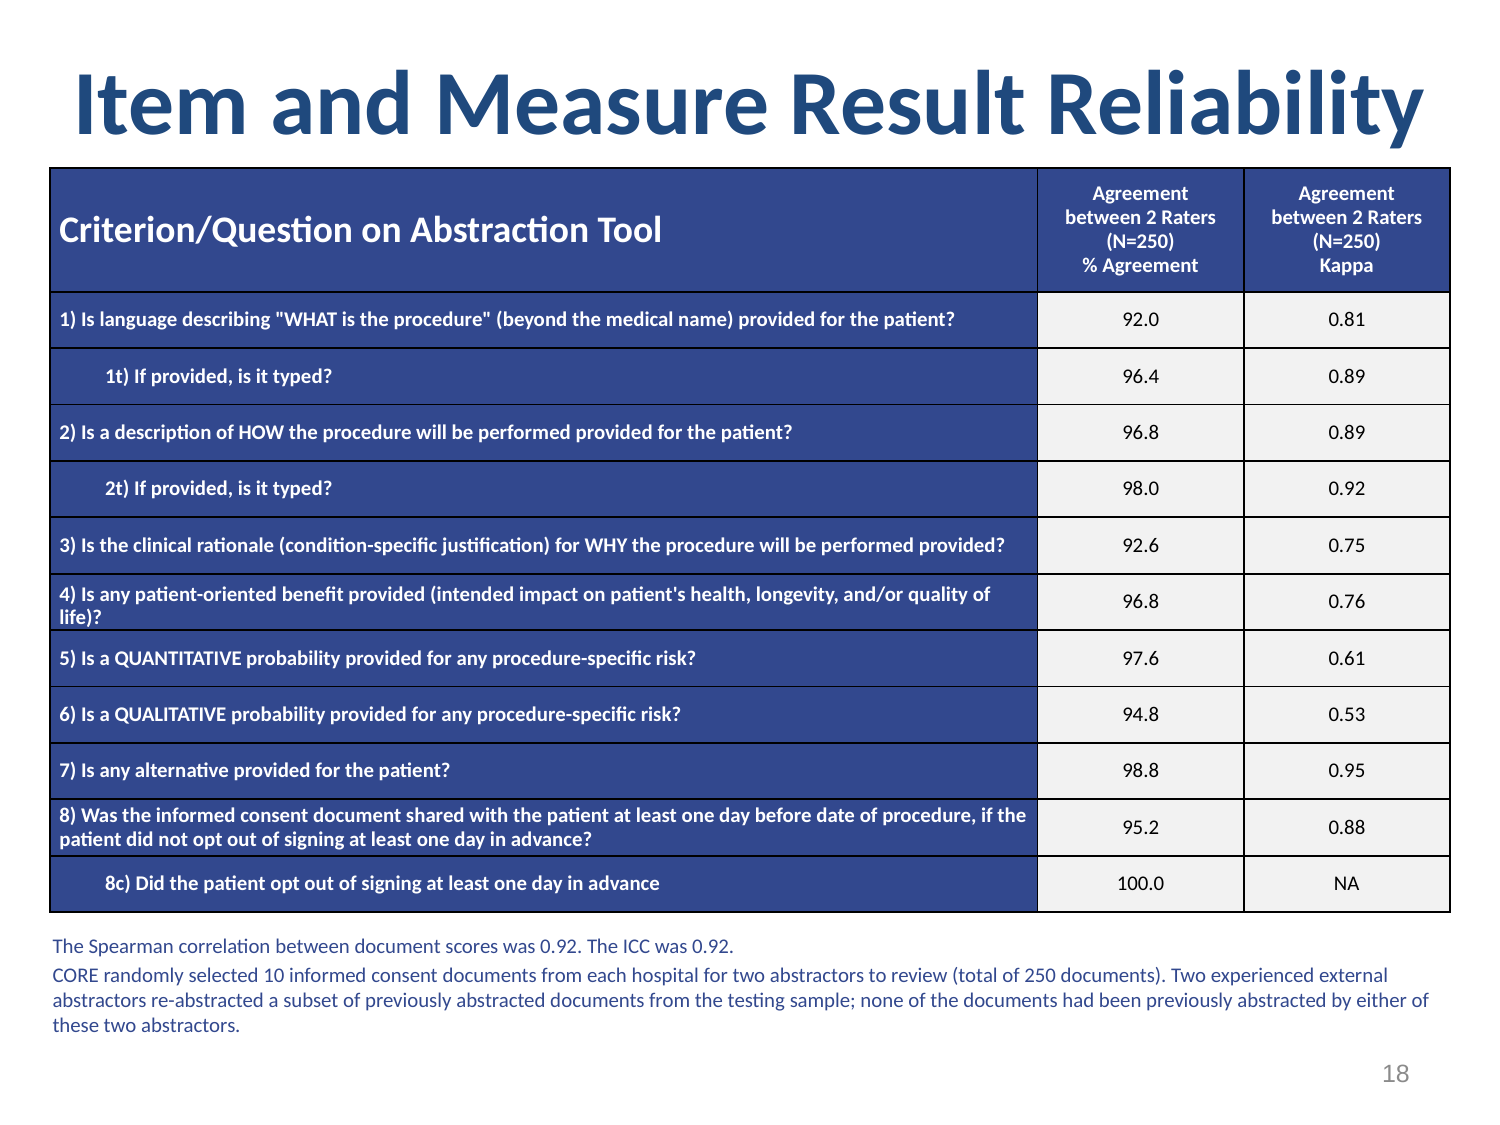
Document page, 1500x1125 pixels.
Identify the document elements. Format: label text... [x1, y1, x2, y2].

table_cell 92.6 [1038, 518, 1243, 573]
slide_number 18 [1074, 1042, 1425, 1103]
table_cell 2) Is a description of HOW the procedure will be performed provided for the patient? [51, 405, 1037, 460]
table_cell 94.8 [1038, 687, 1243, 742]
title Item and Measure Result Reliability [50, 45, 1450, 150]
table_cell 98.8 [1038, 744, 1243, 798]
table_cell 2t) If provided, is it typed? [51, 462, 1037, 516]
table_cell 0.89 [1245, 349, 1449, 404]
table_cell 7) Is any alternative provided for the patient? [51, 744, 1037, 798]
table_header Agreement between 2 Raters (N=250) % Agreement [1038, 169, 1243, 291]
table_cell 8) Was the informed consent document shared with the patient at least one day before date of procedure, if the patient did not opt out of signing at least one day in advance? [51, 800, 1037, 855]
table_cell 96.8 [1038, 575, 1243, 629]
list The Spearman correlation between document scores was 0.92. The ICC was 0.92. CORE randomly selected 10 informed consent documents from each hospital for two abstractors to review (total of 250 documents). Two experienced external abstractors re-abstracted a subset of previously abstracted documents from the testing sample; none of the documents had been previously abstracted by either of these two abstractors. [37, 924, 1450, 1075]
table_header Criterion/Question on Abstraction Tool [51, 169, 1037, 291]
table_cell 0.89 [1245, 405, 1449, 460]
table_cell 0.81 [1245, 293, 1449, 347]
table_cell 95.2 [1038, 800, 1243, 855]
table_cell 1t) If provided, is it typed? [51, 349, 1037, 404]
table_cell 100.0 [1038, 857, 1243, 911]
table_cell 0.61 [1245, 631, 1449, 686]
table_cell 3) Is the clinical rationale (condition-specific justification) for WHY the procedure will be performed provided? [51, 518, 1037, 573]
table_cell 6) Is a QUALITATIVE probability provided for any procedure-specific risk? [51, 687, 1037, 742]
table_cell 96.8 [1038, 405, 1243, 460]
table_header Agreement between 2 Raters (N=250) Kappa [1245, 169, 1449, 291]
table_cell 0.95 [1245, 744, 1449, 798]
table_cell 0.76 [1245, 575, 1449, 629]
table_cell 0.92 [1245, 462, 1449, 516]
table_cell 97.6 [1038, 631, 1243, 686]
table_cell 0.88 [1245, 800, 1449, 855]
table_cell 5) Is a QUANTITATIVE probability provided for any procedure-specific risk? [51, 631, 1037, 686]
table_cell 98.0 [1038, 462, 1243, 516]
table_cell 1) Is language describing "WHAT is the procedure" (beyond the medical name) provided for the patient? [51, 293, 1037, 347]
table_cell 0.53 [1245, 687, 1449, 742]
table_cell 92.0 [1038, 293, 1243, 347]
table_cell 4) Is any patient-oriented benefit provided (intended impact on patient's health, longevity, and/or quality of life)? [51, 575, 1037, 629]
table_cell 8c) Did the patient opt out of signing at least one day in advance [51, 857, 1037, 911]
table_cell 0.75 [1245, 518, 1449, 573]
table_cell NA [1245, 857, 1449, 911]
table_cell 96.4 [1038, 349, 1243, 404]
